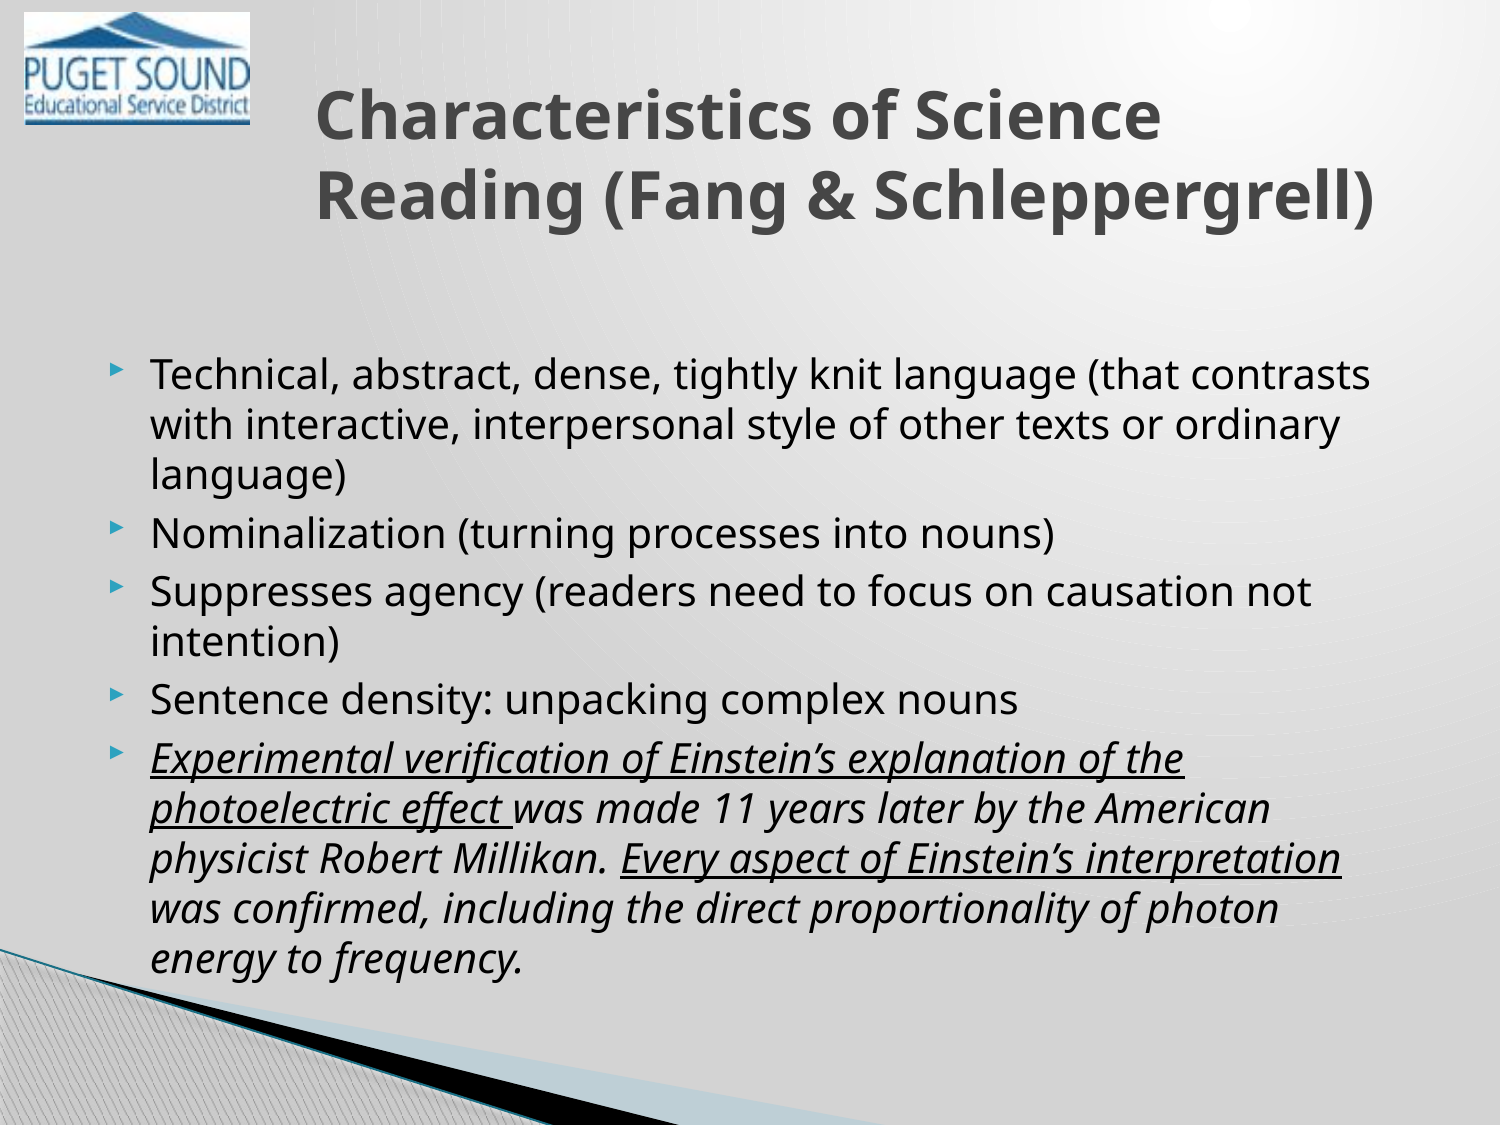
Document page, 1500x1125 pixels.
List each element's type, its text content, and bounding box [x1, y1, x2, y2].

picture [24, 12, 250, 125]
list Technical, abstract, dense, tightly knit language (that contrasts with interactive, interpersonal style of other texts or ordinary language) Nominalization (turning processes into nouns) Suppresses agency (readers need to focus on causation not intention) Sentence density: unpacking complex nouns Experimental verification of Einstein’s explanation of the photoelectric effect was made 11 years later by the American physicist Robert Millikan. Every aspect of Einstein’s interpretation was confirmed, including the direct proportionality of photon energy to frequency. [75, 340, 1425, 1050]
title Characteristics of Science Reading (Fang & Schleppergrell) [300, 109, 1425, 197]
